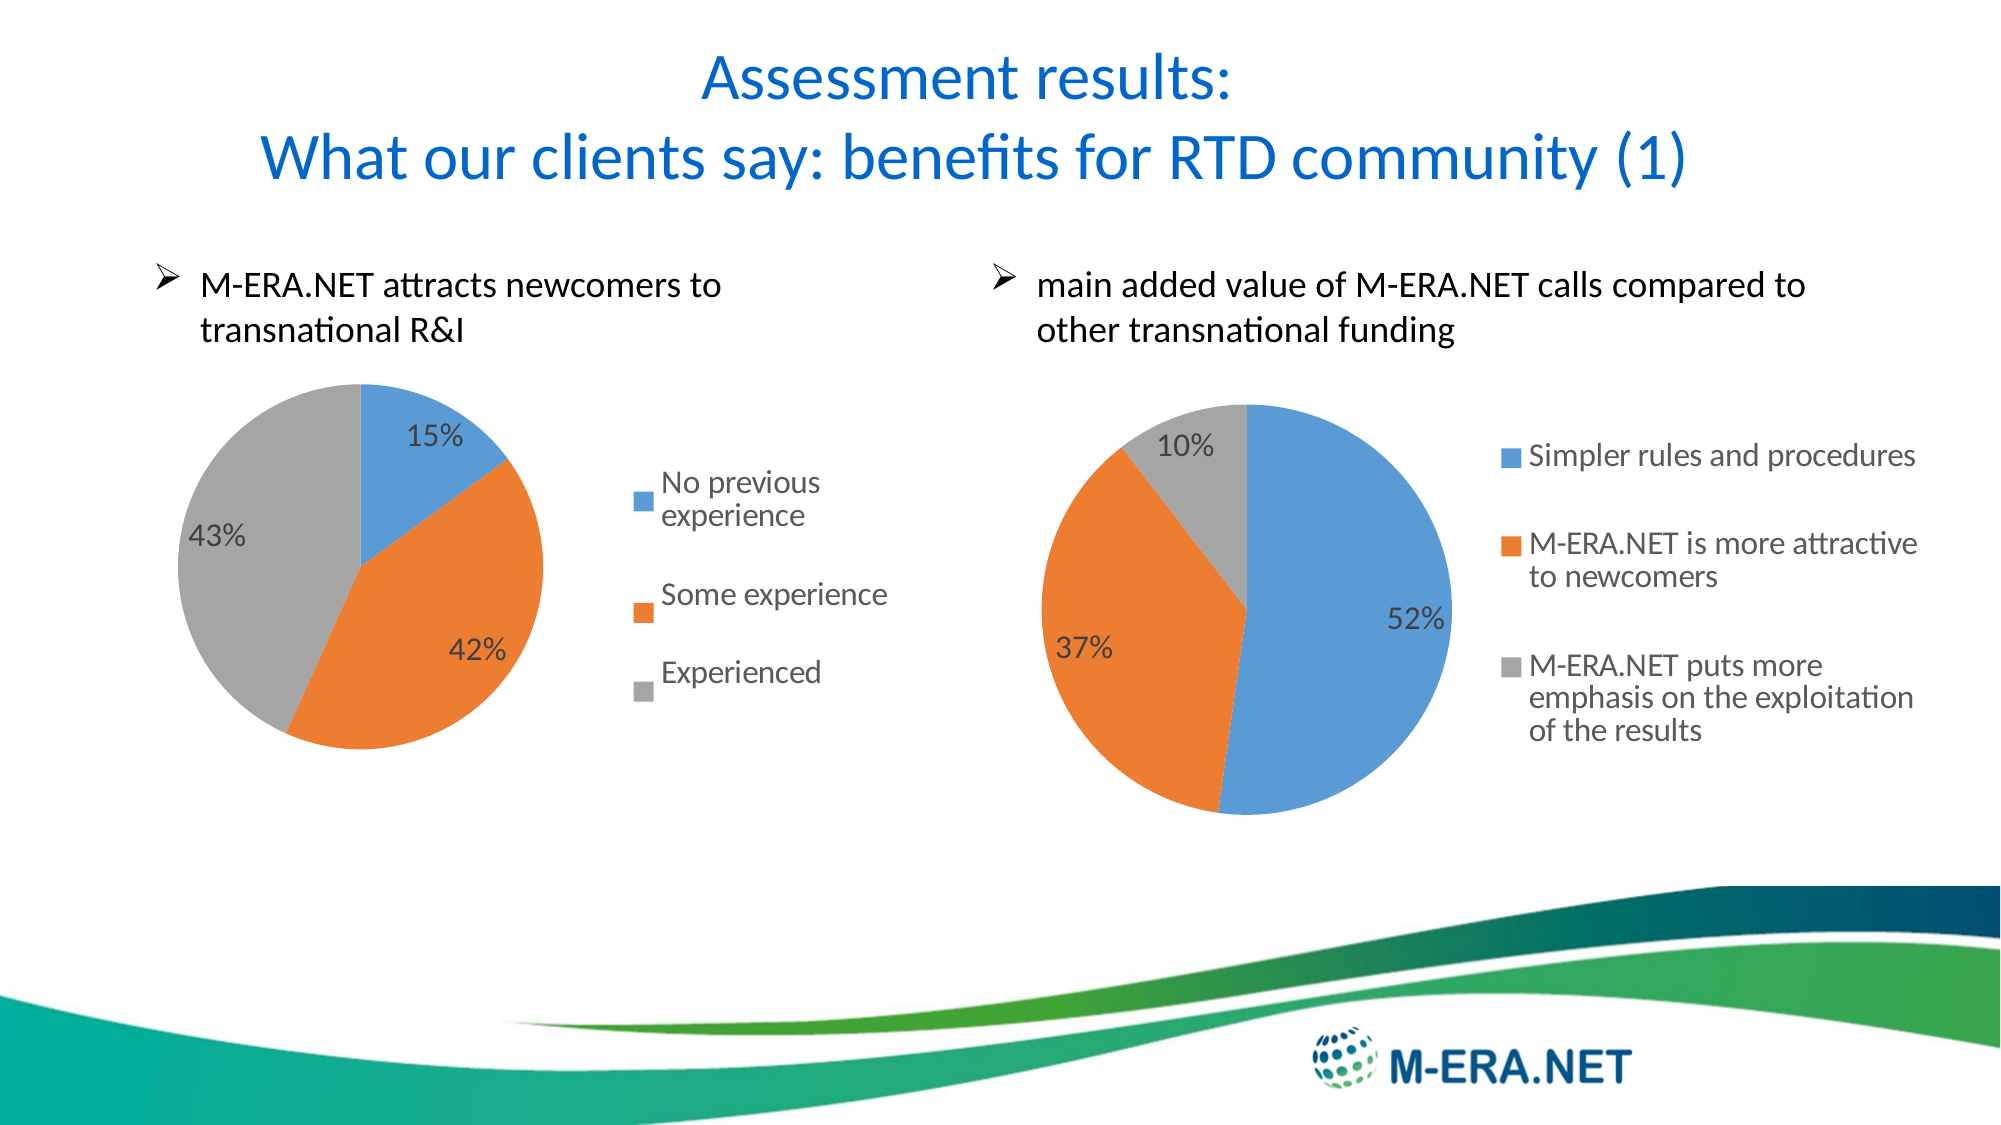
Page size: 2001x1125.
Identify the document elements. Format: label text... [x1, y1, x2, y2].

chart [146, 339, 942, 784]
text_box Assessment results: What our clients say: benefits for RTD community (1) [222, 38, 1728, 188]
text_box M-ERA.NET attracts newcomers to transnational R&I [138, 252, 829, 357]
chart [957, 339, 1948, 872]
text_box main added value of M-ERA.NET calls compared to other transnational funding [975, 252, 1893, 339]
picture [0, 886, 2001, 1125]
